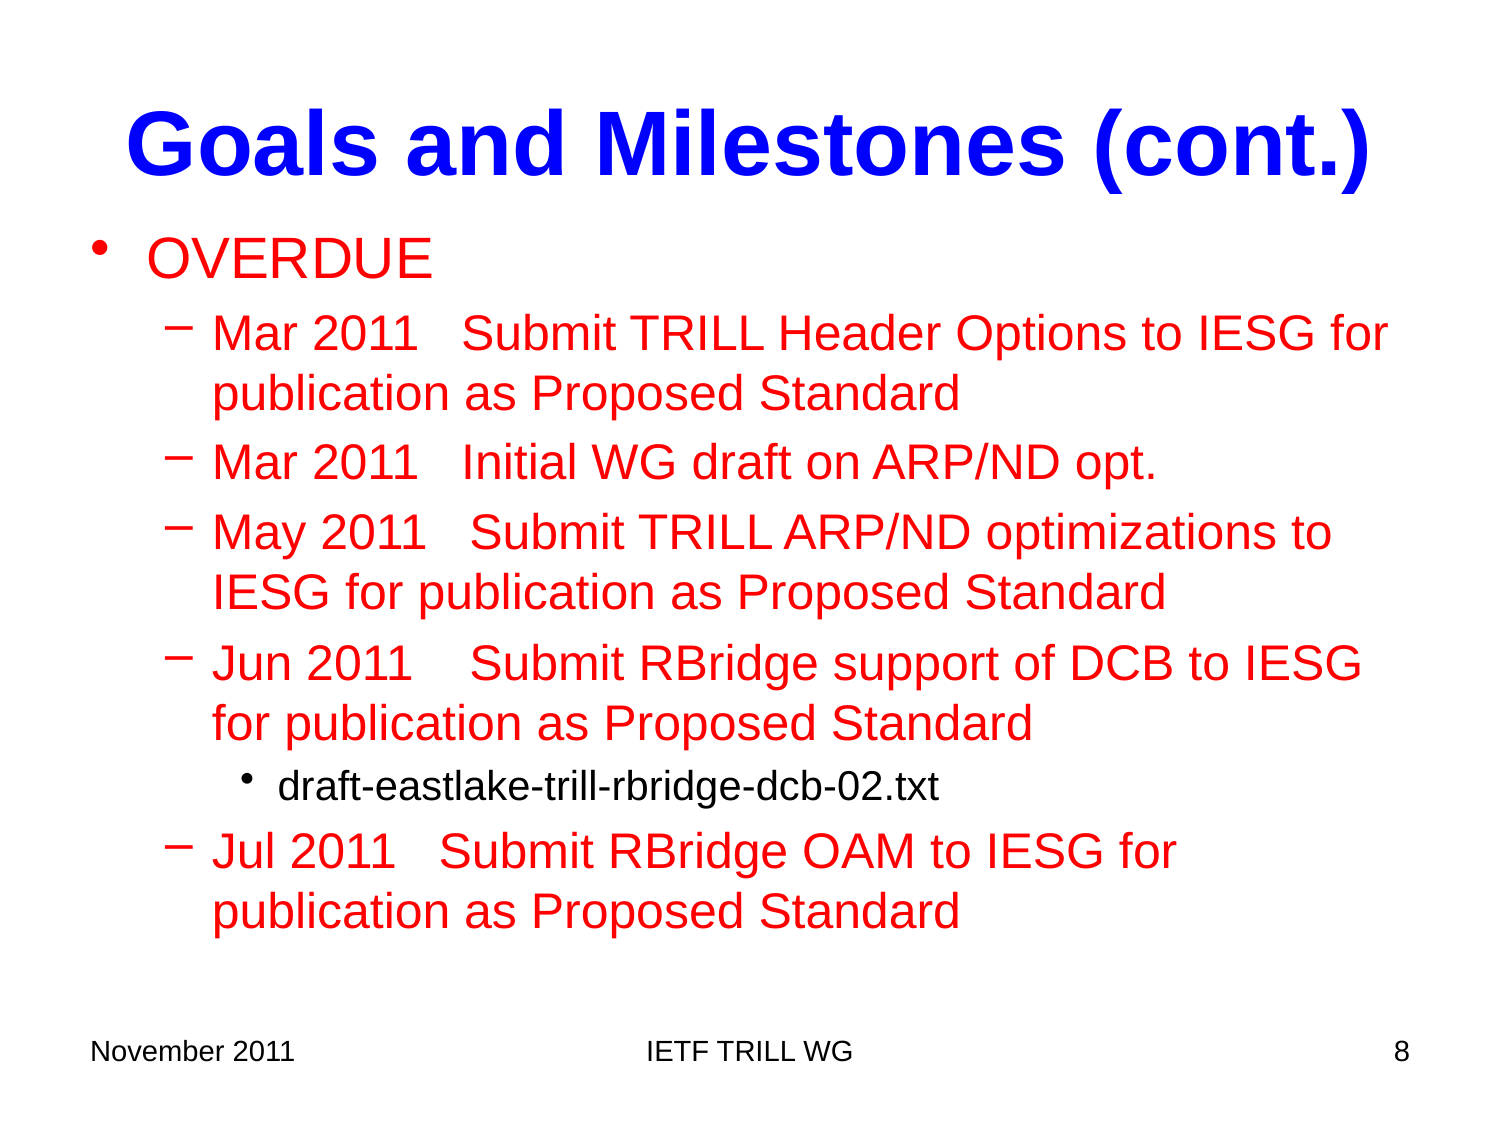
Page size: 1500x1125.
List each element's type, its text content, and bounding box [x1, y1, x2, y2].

slide_number 8 [1074, 1024, 1426, 1103]
footer IETF TRILL WG [512, 1024, 988, 1103]
title Goals and Milestones (cont.) [75, 45, 1425, 212]
list OVERDUE Mar 2011 Submit TRILL Header Options to IESG for publication as Proposed Standard Mar 2011 Initial WG draft on ARP/ND opt. May 2011 Submit TRILL ARP/ND optimizations to IESG for publication as Proposed Standard Jun 2011 Submit RBridge support of DCB to IESG for publication as Proposed Standard draft-eastlake-trill-rbridge-dcb-02.txt Jul 2011 Submit RBridge OAM to IESG for publication as Proposed Standard [75, 212, 1425, 1005]
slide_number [74, 1024, 426, 1103]
